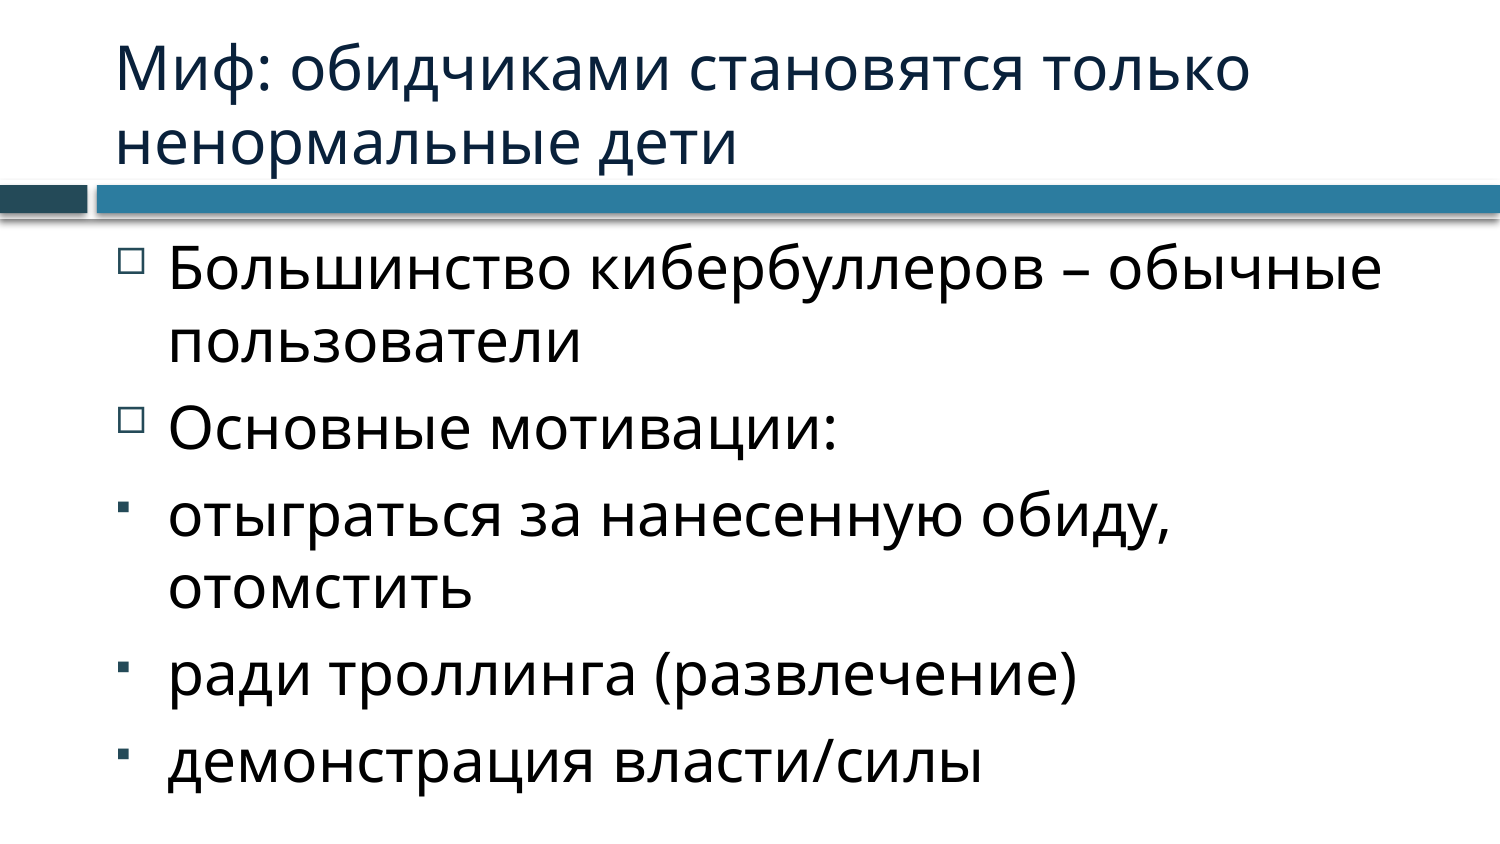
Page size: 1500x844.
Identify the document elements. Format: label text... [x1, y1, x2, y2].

list Большинство кибербуллеров – обычные пользователи Основные мотивации: отыграться за нанесенную обиду, отомстить ради троллинга (развлечение) демонстрация власти/силы [100, 221, 1438, 754]
title Миф: обидчиками становятся только ненормальные дети [99, 19, 1438, 185]
